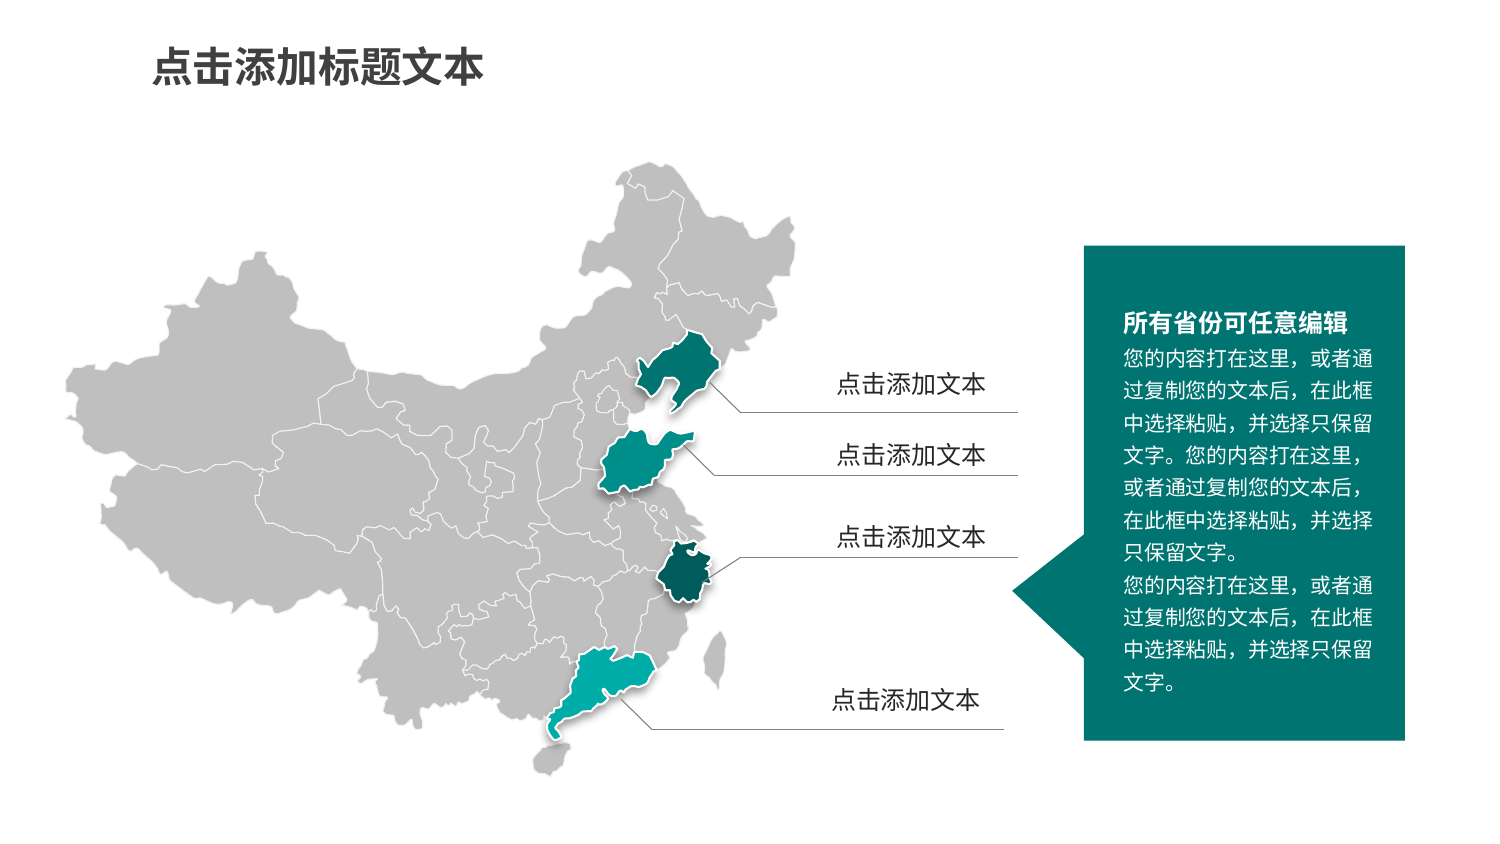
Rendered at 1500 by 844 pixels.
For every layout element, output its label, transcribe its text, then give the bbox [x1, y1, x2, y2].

text_box 所有省份可任意编辑 您的内容打在这里，或者通过复制您的文本后，在此框中选择粘贴，并选择只保留文字。您的内容打在这里，或者通过复制您的文本后，在此框中选择粘贴，并选择只保留文字。 您的内容打在这里，或者通过复制您的文本后，在此框中选择粘贴，并选择只保留文字。 [1112, 272, 1385, 701]
text_box 点击添加文本 [825, 362, 998, 404]
text_box 点击添加文本 [825, 515, 998, 557]
text_box 点击添加文本 [825, 433, 998, 475]
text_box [683, 445, 715, 476]
text_box 点击添加文本 [819, 679, 993, 721]
text_box 点击添加标题文本 [136, 33, 501, 99]
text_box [620, 698, 652, 730]
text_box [701, 557, 741, 583]
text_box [64, 161, 796, 777]
text_box [1010, 244, 1406, 742]
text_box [709, 382, 741, 413]
